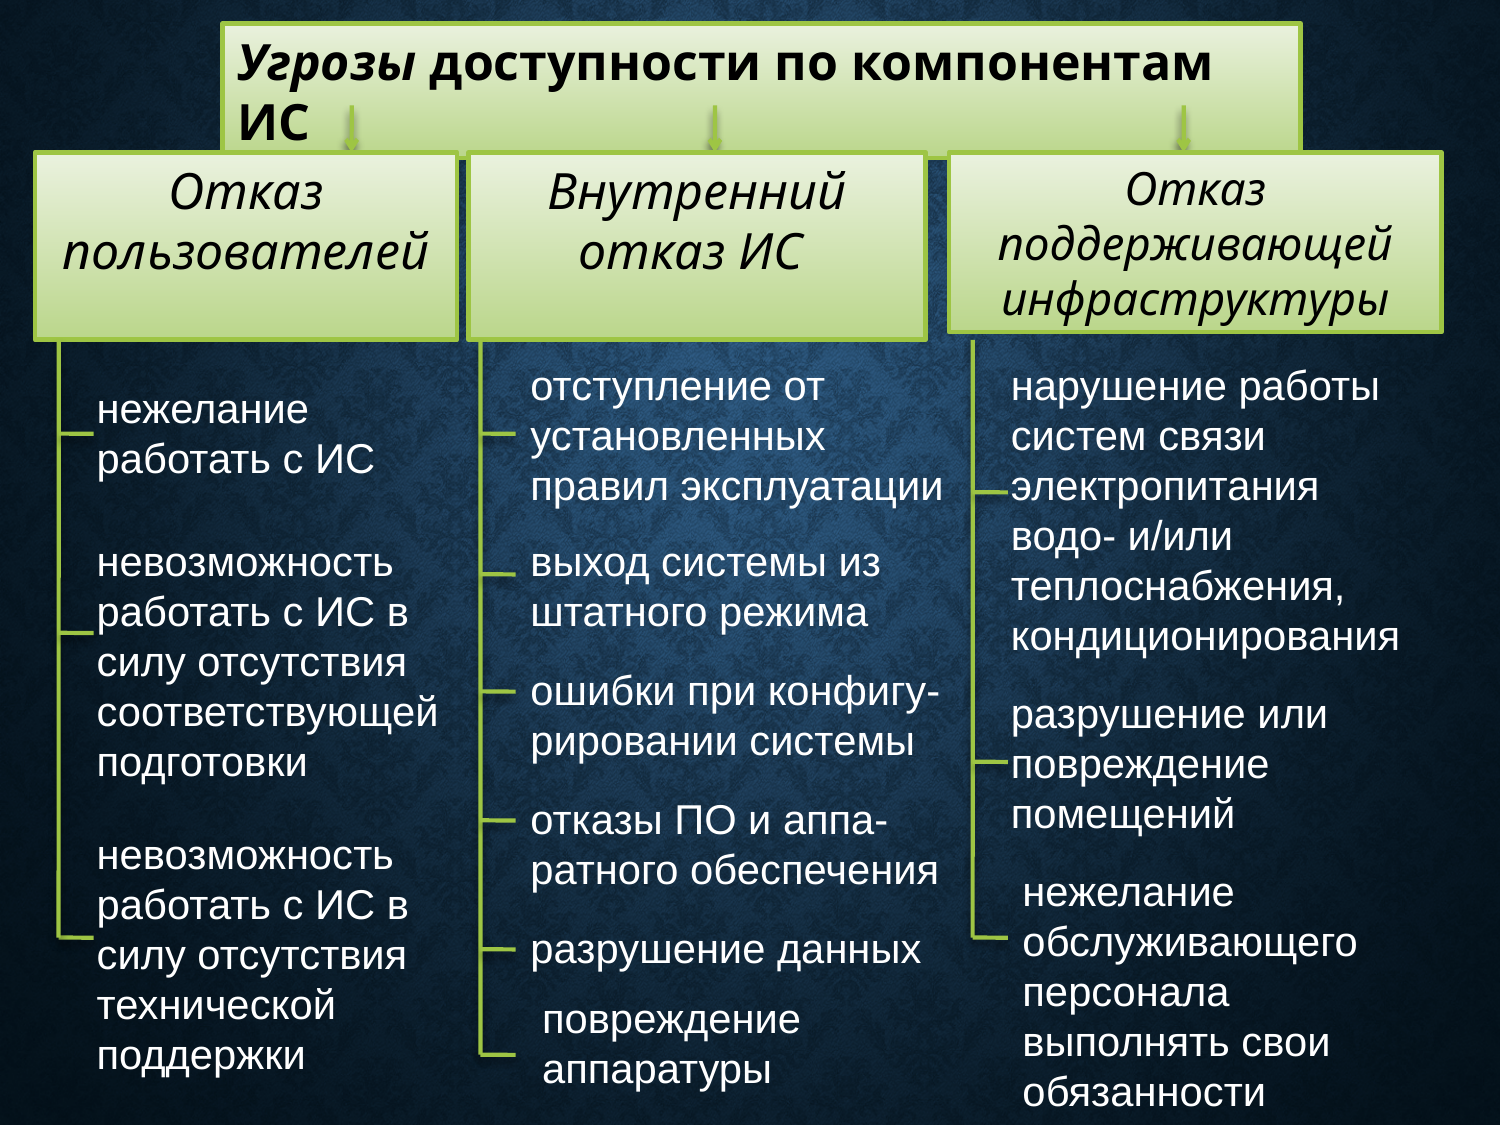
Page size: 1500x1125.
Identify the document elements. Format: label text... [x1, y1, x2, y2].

text_box Угрозы доступности по компонентам ИС [222, 22, 1302, 159]
text_box нарушение работы систем связи электропитания водо- и/или теплоснабжения, кондиционирования [996, 351, 1430, 667]
text_box разрушение или повреждение помещений [996, 679, 1430, 845]
text_box невозможность работать с ИС в силу отсутствия соответствующей подготовки [81, 527, 469, 793]
text_box Отказ пользователей [34, 151, 458, 341]
text_box повреждение аппаратуры [527, 984, 973, 1100]
text_box отказы ПО и аппа-ратного обеспечения [515, 785, 961, 900]
text_box Отказ поддерживающей инфраструктуры [948, 151, 1442, 333]
text_box нежелание работать с ИС [81, 374, 457, 490]
text_box отступление от установленных правил эксплуатации [515, 351, 961, 517]
text_box выход системы из штатного режима [515, 527, 961, 643]
text_box разрушение данных [515, 914, 961, 979]
text_box нежелание обслуживающего персонала выполнять свои обязанности [1007, 857, 1430, 1123]
text_box Внутренний отказ ИС [468, 151, 927, 341]
text_box невозможность работать с ИС в силу отсутствия технической поддержки [81, 820, 457, 1086]
text_box ошибки при конфигу-рировании системы [515, 656, 961, 771]
